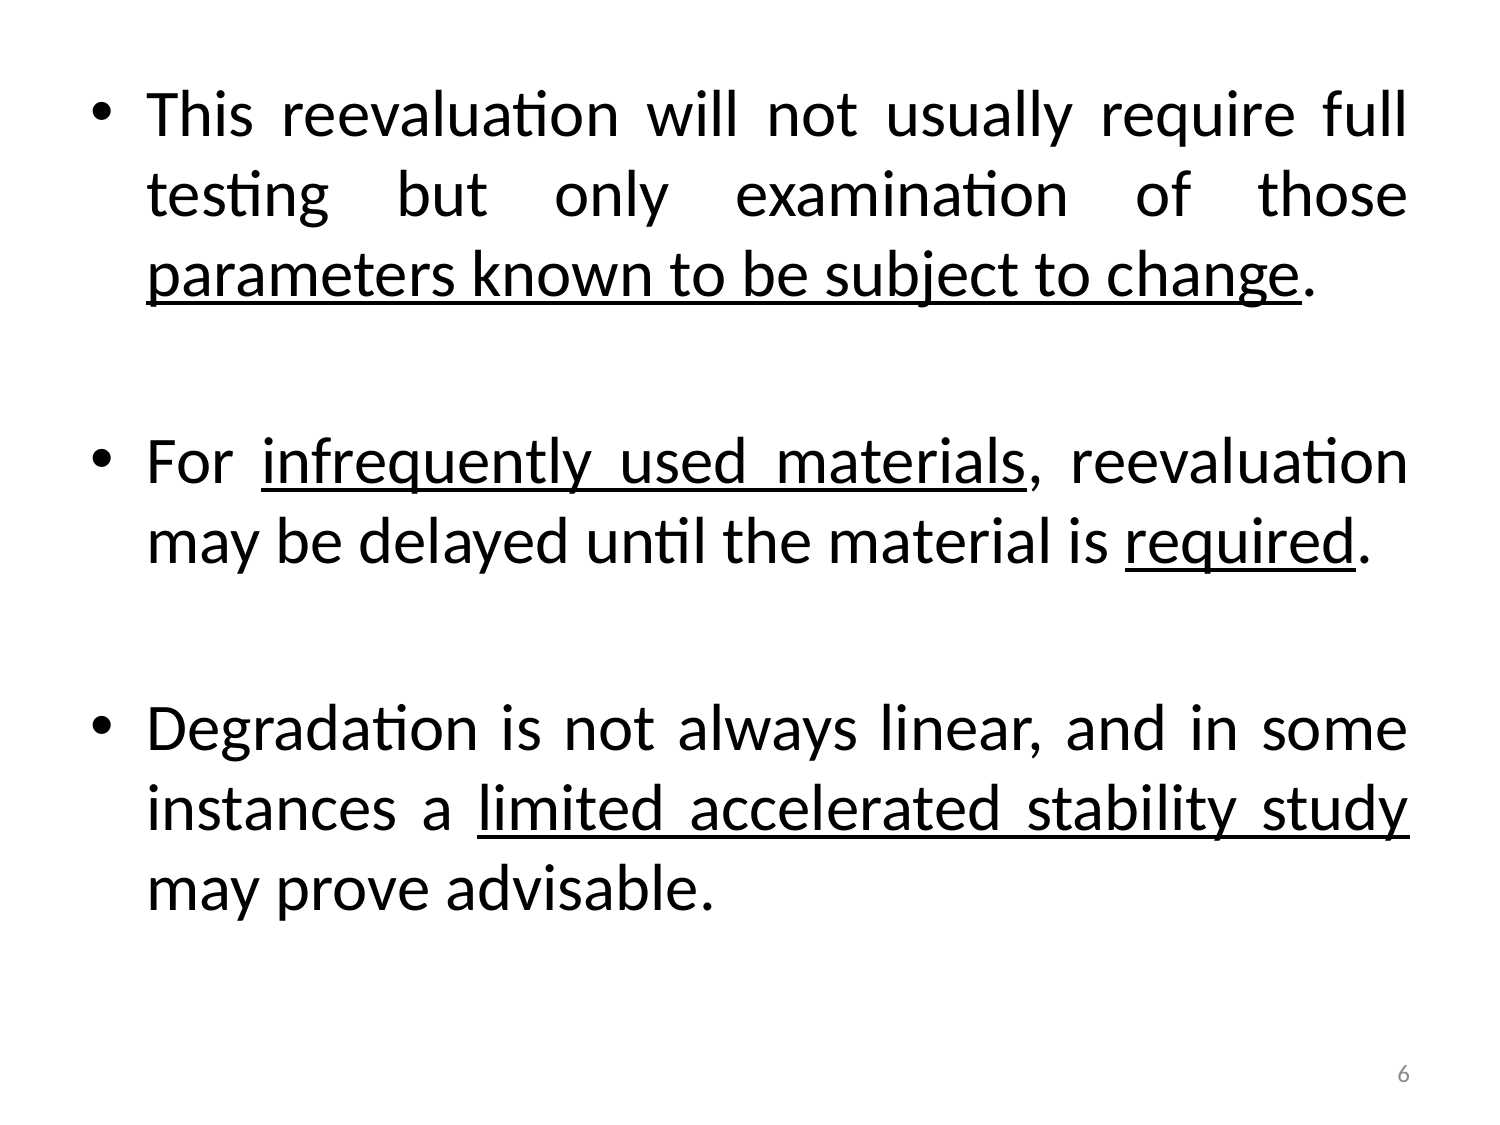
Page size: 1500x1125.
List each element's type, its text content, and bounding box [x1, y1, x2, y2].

slide_number 6 [1074, 1042, 1425, 1103]
list This reevaluation will not usually require full testing but only examination of those parameters known to be subject to change. For infrequently used materials, reevaluation may be delayed until the material is required. Degradation is not always linear, and in some instances a limited accelerated stability study may prove advisable. [75, 62, 1425, 1005]
